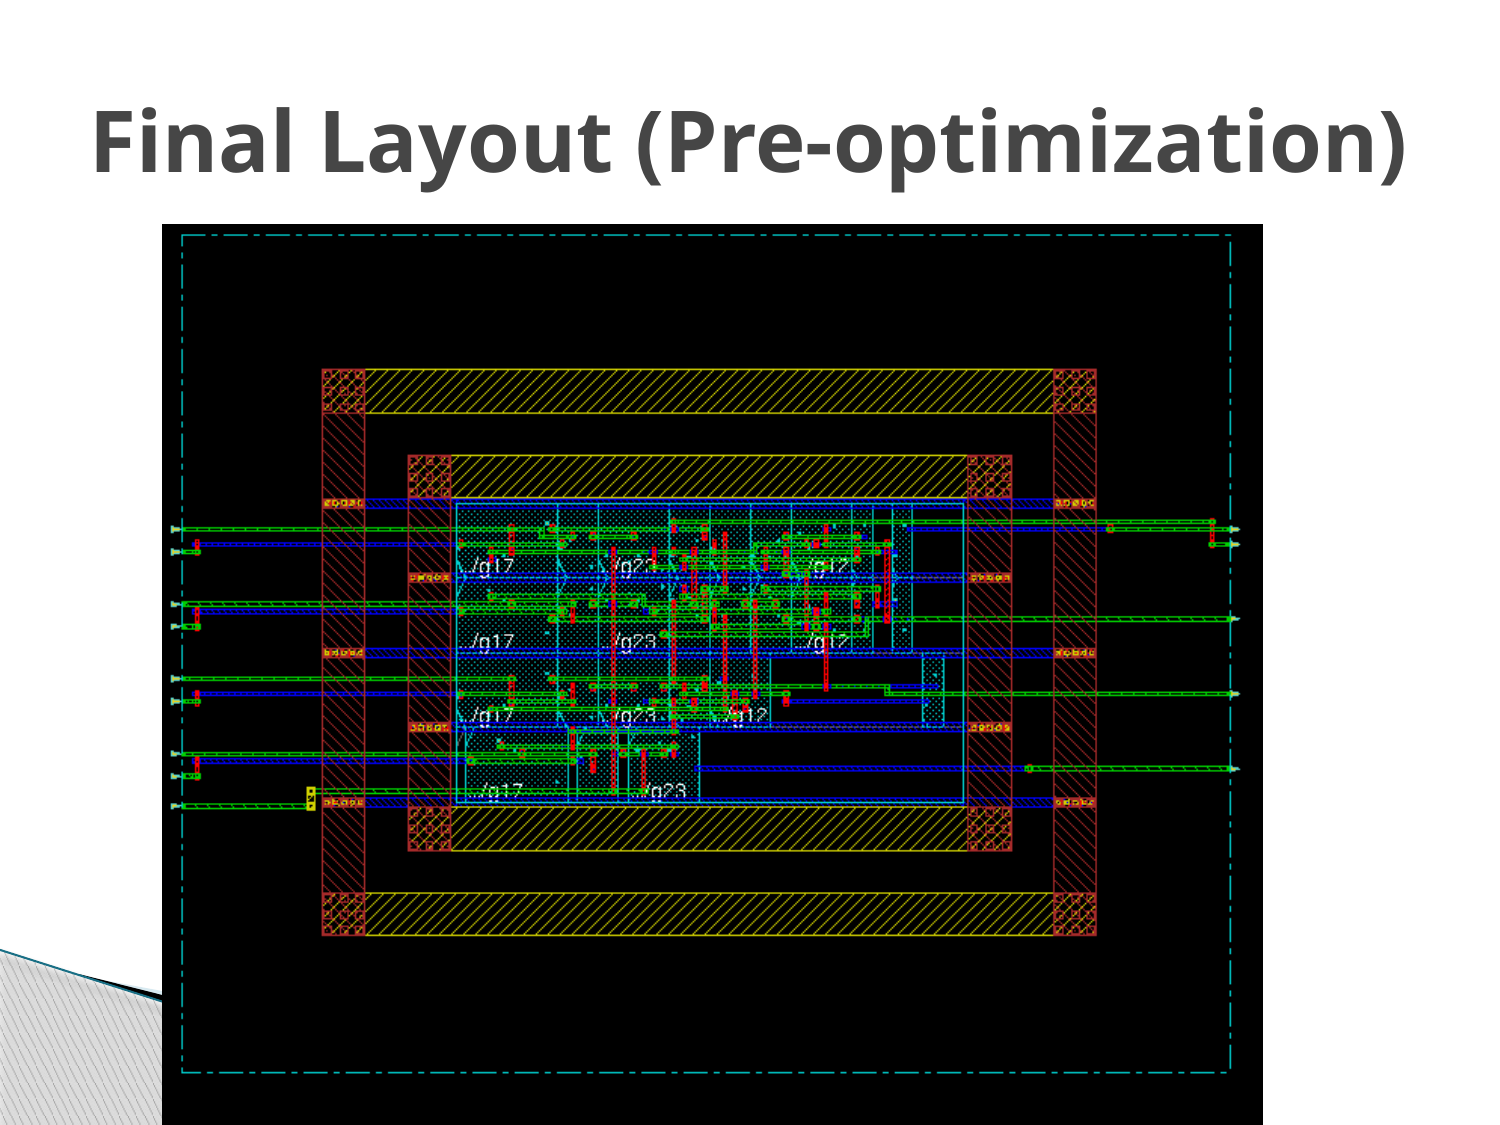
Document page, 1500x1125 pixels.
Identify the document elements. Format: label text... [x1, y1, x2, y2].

picture [162, 224, 1264, 1125]
title Final Layout (Pre-optimization) [75, 45, 1425, 233]
